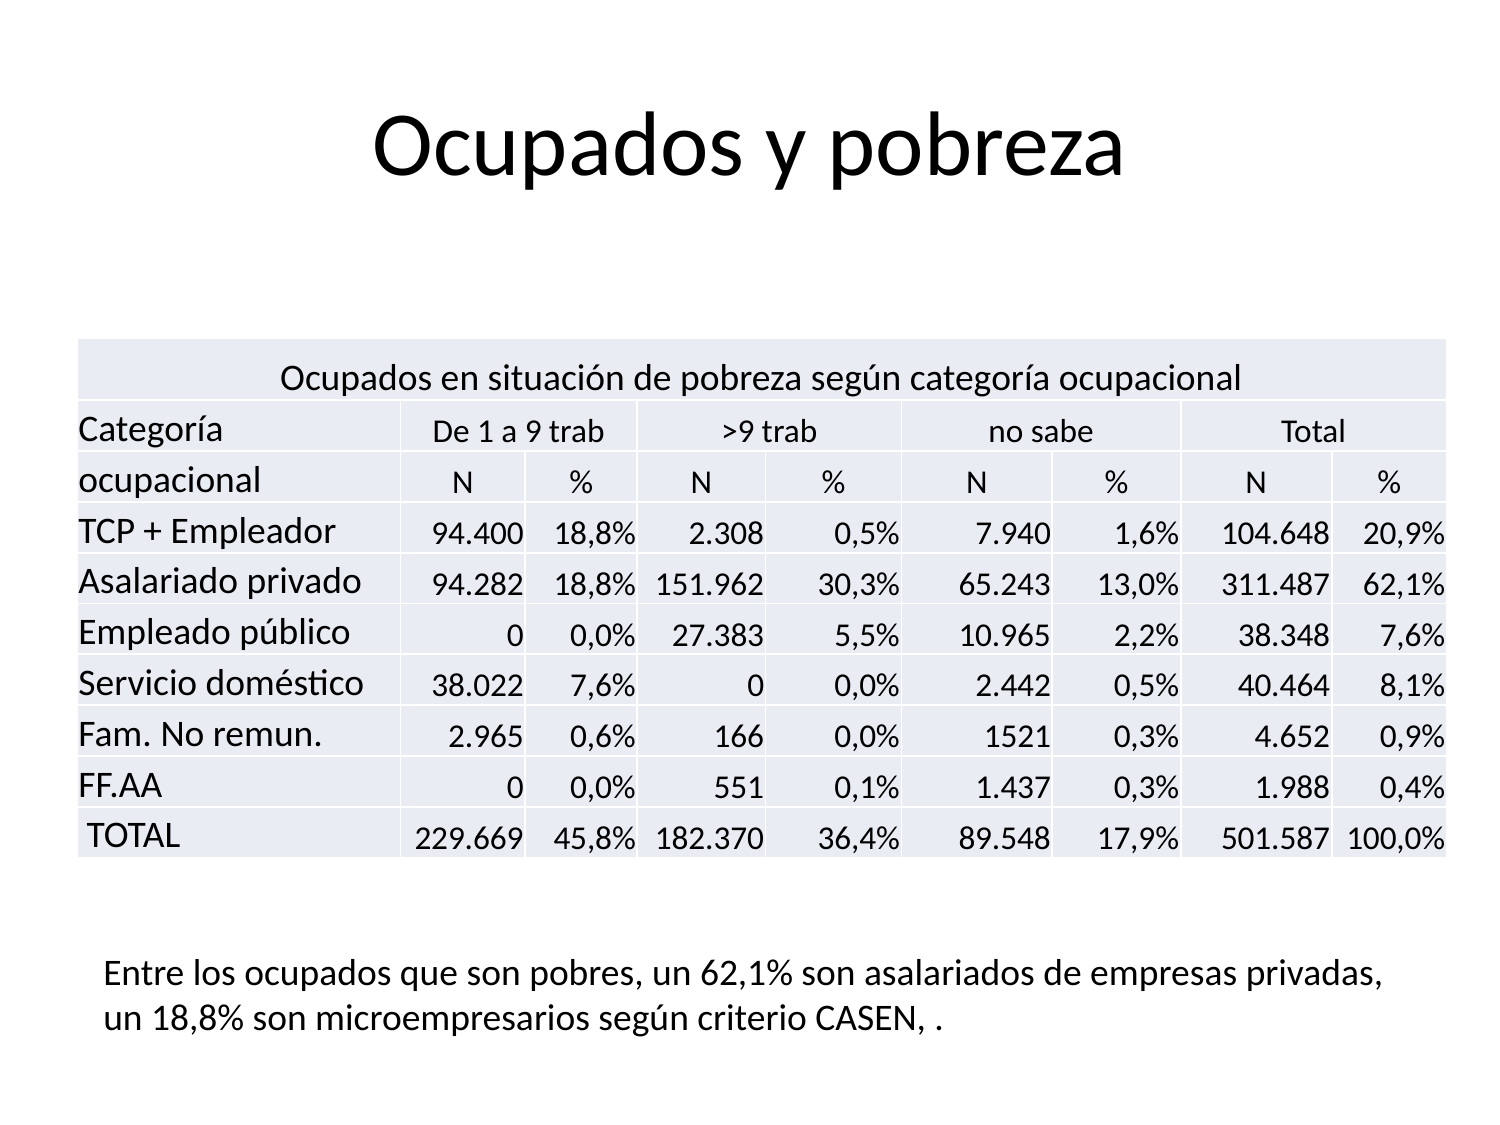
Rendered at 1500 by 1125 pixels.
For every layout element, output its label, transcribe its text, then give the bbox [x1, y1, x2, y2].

table_cell 1.988 [1182, 757, 1331, 806]
title Ocupados y pobreza [75, 45, 1425, 233]
table_cell 89.548 [902, 808, 1051, 857]
table_cell 182.370 [638, 808, 765, 857]
table_cell 94.282 [401, 554, 524, 603]
table_cell 18,8% [526, 554, 636, 603]
table_cell 10.965 [902, 604, 1051, 653]
table_cell 27.383 [638, 604, 765, 653]
table_cell 229.669 [401, 808, 524, 857]
table_cell 94.400 [401, 503, 524, 552]
table_cell 0,9% [1333, 706, 1446, 755]
table_cell % [1333, 452, 1446, 501]
table_cell 2.308 [638, 503, 765, 552]
table_cell 20,9% [1333, 503, 1446, 552]
table_cell 7.940 [902, 503, 1051, 552]
table_cell Fam. No remun. [78, 706, 400, 755]
text_box Entre los ocupados que son pobres, un 62,1% son asalariados de empresas privadas, un 18,8% son microempresarios según criterio CASEN, . [88, 940, 1447, 1046]
table_cell N [1182, 452, 1331, 501]
table_cell 0 [638, 655, 765, 704]
table_cell 62,1% [1333, 554, 1446, 603]
table_cell 0 [401, 604, 524, 653]
table_cell N [401, 452, 524, 501]
table_cell 13,0% [1053, 554, 1180, 603]
table_cell 104.648 [1182, 503, 1331, 552]
table_cell 40.464 [1182, 655, 1331, 704]
table_cell 7,6% [526, 655, 636, 704]
table_cell 0,6% [526, 706, 636, 755]
table_cell 30,3% [766, 554, 901, 603]
table_cell 0 [401, 757, 524, 806]
table_cell 100,0% [1333, 808, 1446, 857]
table_cell >9 trab [638, 401, 901, 450]
table_cell Asalariado privado [78, 554, 400, 603]
table_cell 36,4% [766, 808, 901, 857]
table_cell 2,2% [1053, 604, 1180, 653]
table_cell 0,4% [1333, 757, 1446, 806]
table_cell 0,5% [766, 503, 901, 552]
table_cell 18,8% [526, 503, 636, 552]
table_cell % [766, 452, 901, 501]
table_cell 4.652 [1182, 706, 1331, 755]
table_cell 0,5% [1053, 655, 1180, 704]
table_cell % [1053, 452, 1180, 501]
table_cell 0,1% [766, 757, 901, 806]
table_cell ocupacional [78, 452, 400, 501]
table_cell 1,6% [1053, 503, 1180, 552]
table_cell FF.AA [78, 757, 400, 806]
table_cell 0,0% [766, 706, 901, 755]
table_cell 0,0% [526, 757, 636, 806]
table_cell TCP + Empleador [78, 503, 400, 552]
table_cell Categoría [78, 401, 400, 450]
table_cell 38.022 [401, 655, 524, 704]
table_cell 38.348 [1182, 604, 1331, 653]
table_cell 8,1% [1333, 655, 1446, 704]
table_cell 7,6% [1333, 604, 1446, 653]
table_cell % [526, 452, 636, 501]
table_cell 551 [638, 757, 765, 806]
table_cell Servicio doméstico [78, 655, 400, 704]
table_cell 2.442 [902, 655, 1051, 704]
table_cell 0,3% [1053, 706, 1180, 755]
table_cell 0,0% [526, 604, 636, 653]
table_cell N [902, 452, 1051, 501]
table_cell 5,5% [766, 604, 901, 653]
table_cell no sabe [902, 401, 1180, 450]
table_cell Total [1182, 401, 1446, 450]
table_cell 45,8% [526, 808, 636, 857]
table_cell 0,3% [1053, 757, 1180, 806]
table_cell 1.437 [902, 757, 1051, 806]
table_cell TOTAL [78, 808, 400, 857]
table_cell 1521 [902, 706, 1051, 755]
table_cell Empleado público [78, 604, 400, 653]
table_cell 151.962 [638, 554, 765, 603]
table_cell N [638, 452, 765, 501]
table_header Ocupados en situación de pobreza según categoría ocupacional [78, 339, 1446, 399]
table_cell De 1 a 9 trab [401, 401, 636, 450]
table_cell 65.243 [902, 554, 1051, 603]
table_cell 2.965 [401, 706, 524, 755]
table_cell 0,0% [766, 655, 901, 704]
table_cell 501.587 [1182, 808, 1331, 857]
table_cell 166 [638, 706, 765, 755]
table_cell 311.487 [1182, 554, 1331, 603]
table_cell 17,9% [1053, 808, 1180, 857]
